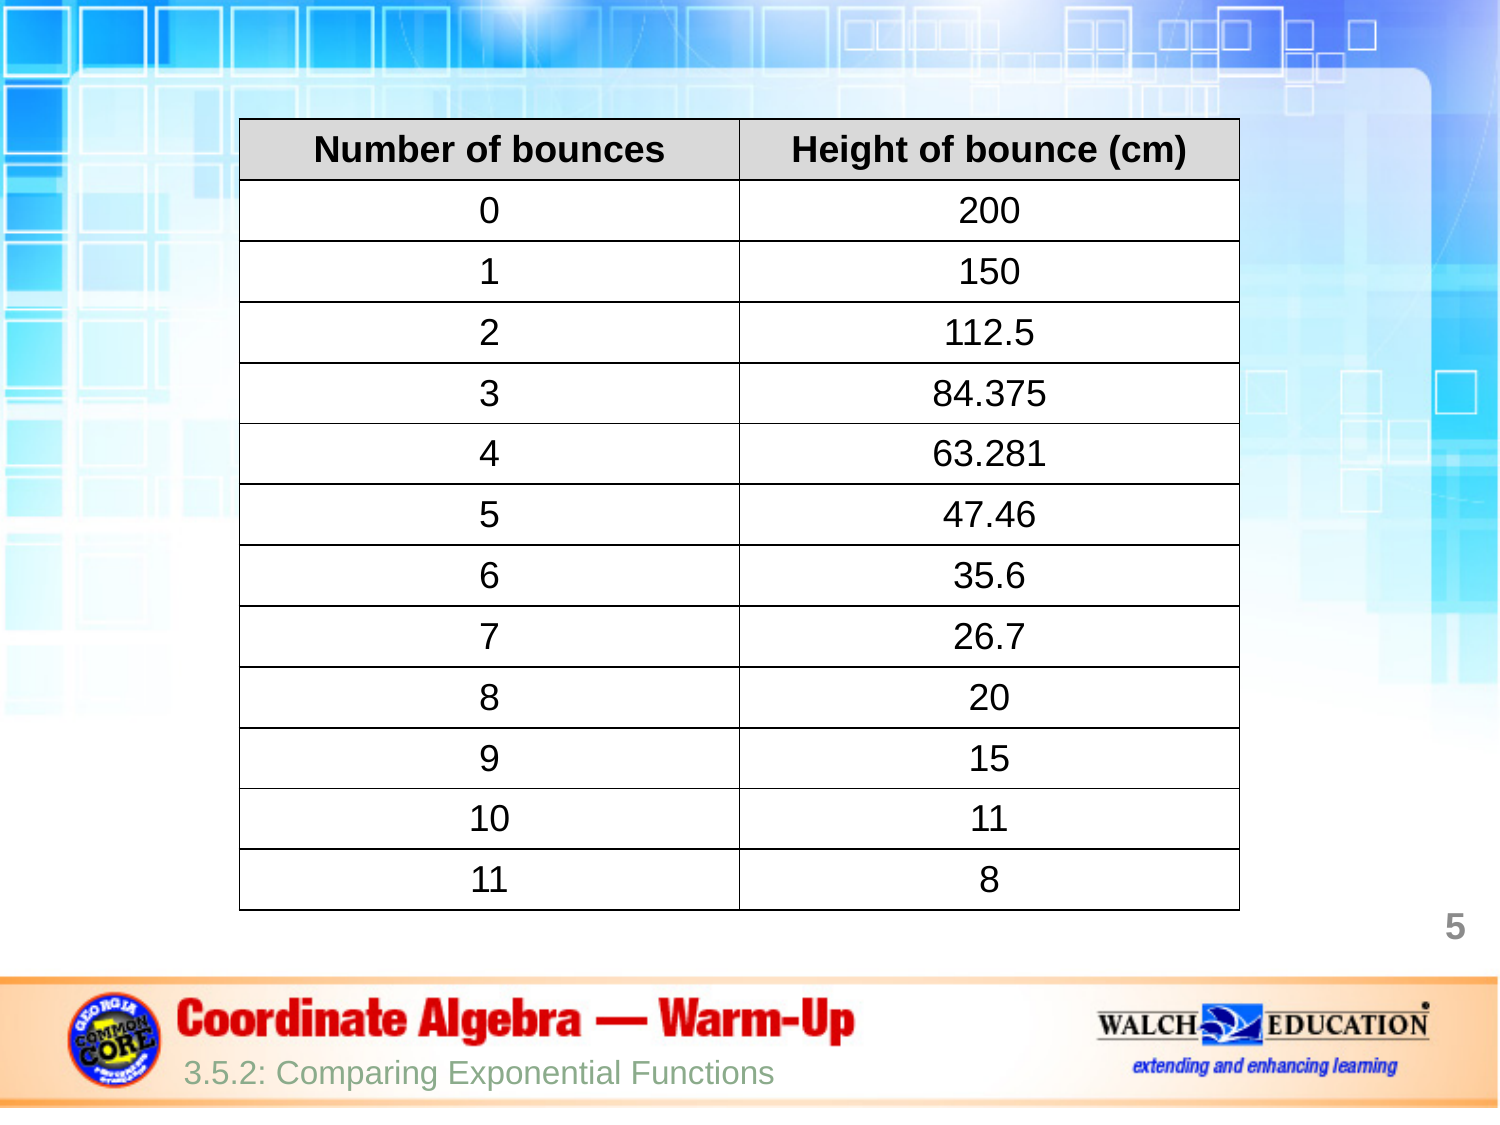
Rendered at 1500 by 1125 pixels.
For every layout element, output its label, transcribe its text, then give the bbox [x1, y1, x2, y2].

table_cell 35.6 [740, 546, 1239, 605]
table_cell 26.7 [740, 607, 1239, 666]
table_cell 11 [740, 789, 1239, 848]
table_cell 9 [240, 729, 739, 788]
slide_number 5 [1361, 901, 1481, 949]
table_cell 4 [240, 424, 739, 483]
table_cell 6 [240, 546, 739, 605]
table_cell 1 [240, 242, 739, 301]
footer 3.5.2: Comparing Exponential Functions [168, 1048, 1067, 1094]
table_cell 15 [740, 729, 1239, 788]
table_cell 47.46 [740, 485, 1239, 544]
picture [0, 0, 1500, 1108]
table_cell 63.281 [740, 424, 1239, 483]
table_cell 8 [740, 850, 1239, 909]
table_cell 2 [240, 303, 739, 362]
table_cell 112.5 [740, 303, 1239, 362]
table_cell 5 [240, 485, 739, 544]
text_box [1441, 924, 1472, 1001]
table_cell 150 [740, 242, 1239, 301]
table_cell 20 [740, 668, 1239, 727]
table_cell 7 [240, 607, 739, 666]
table_cell 200 [740, 181, 1239, 240]
table_cell 11 [240, 850, 739, 909]
table_header Number of bounces [240, 120, 739, 179]
table_cell 84.375 [740, 364, 1239, 423]
table_cell 3 [240, 364, 739, 423]
table_header Height of bounce (cm) [740, 120, 1239, 179]
table_cell 0 [240, 181, 739, 240]
table_cell 8 [240, 668, 739, 727]
table_cell 10 [240, 789, 739, 848]
